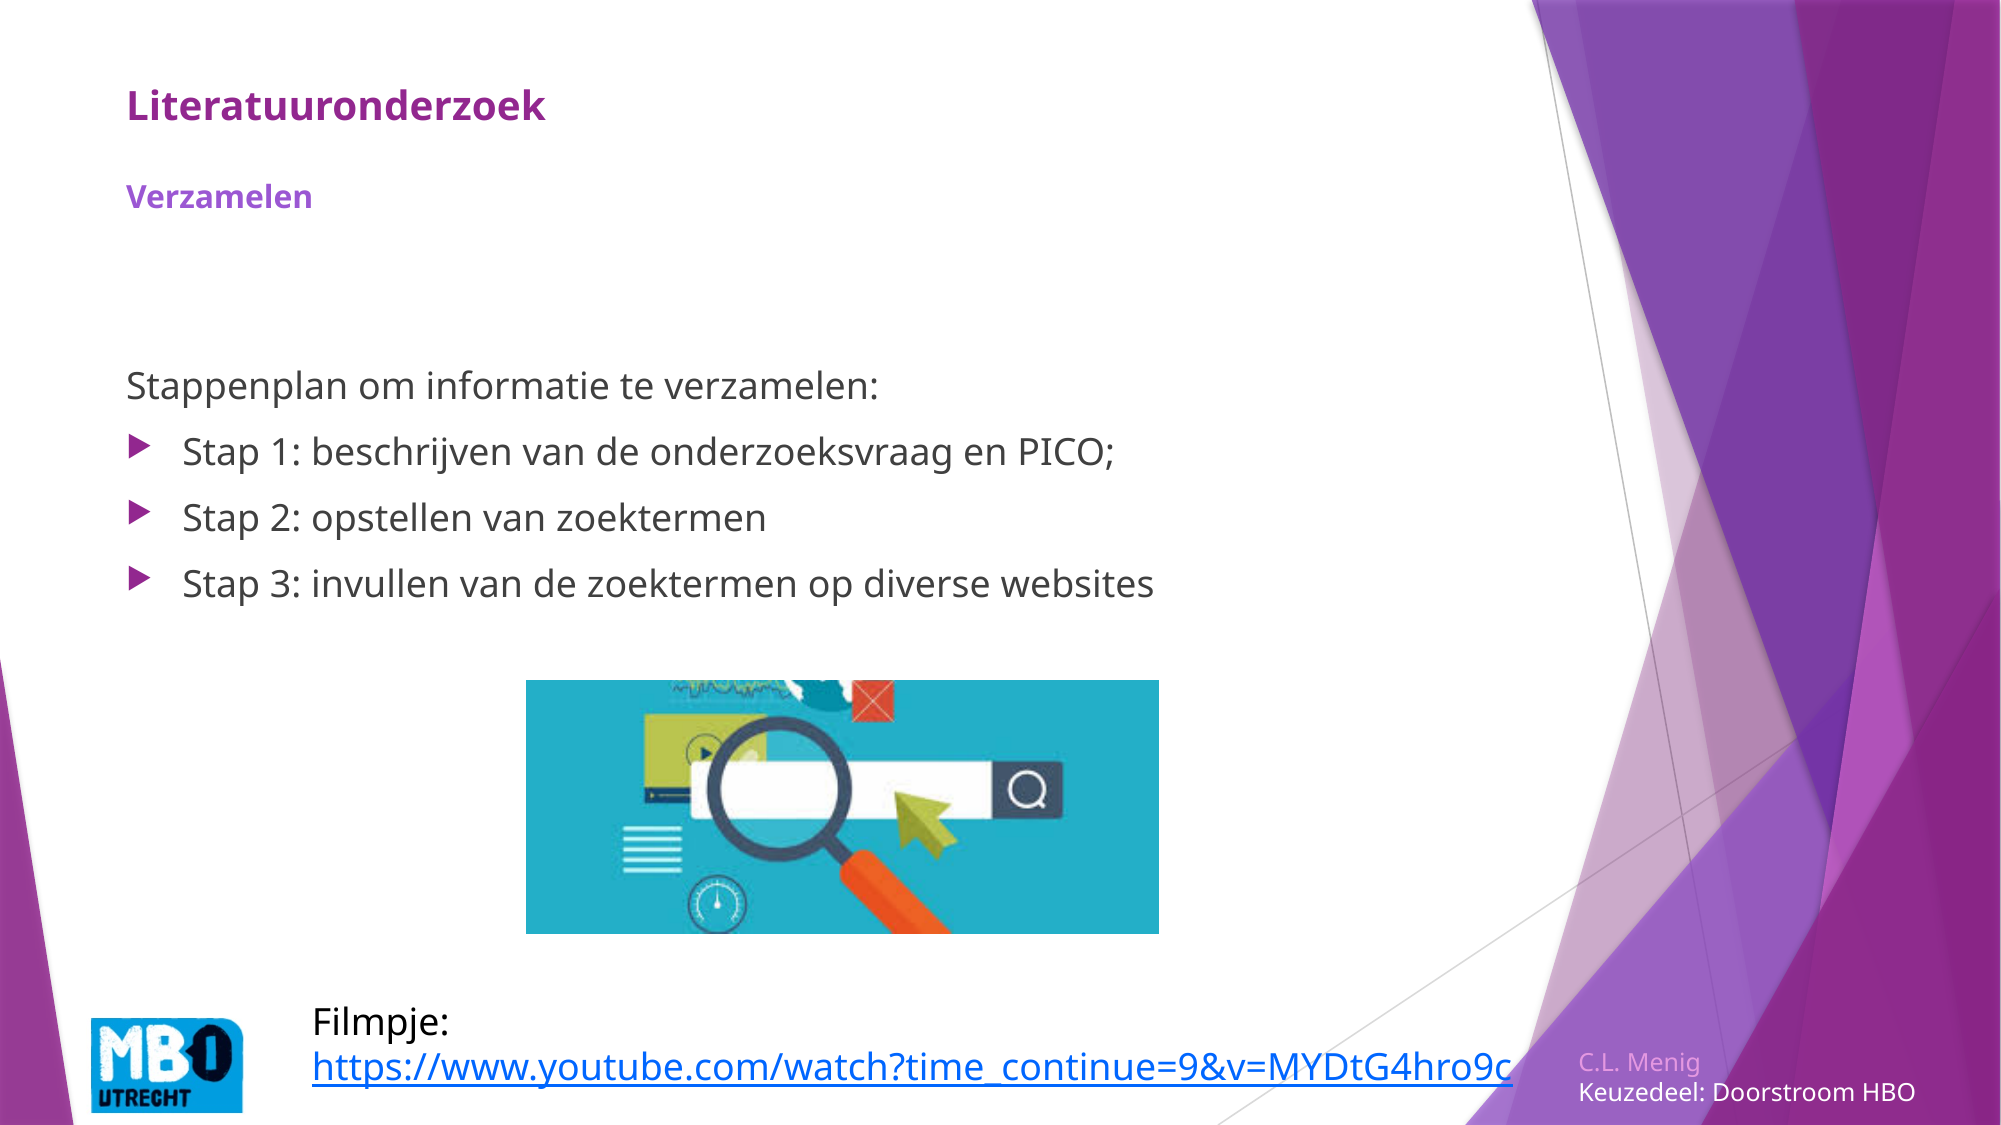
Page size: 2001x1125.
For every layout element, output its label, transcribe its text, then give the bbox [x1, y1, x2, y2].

title Literatuuronderzoek Verzamelen [111, 72, 1522, 224]
list Stappenplan om informatie te verzamelen: Stap 1: beschrijven van de onderzoeksvraag en PICO; Stap 2: opstellen van zoektermen Stap 3: invullen van de zoektermen op diverse websites [111, 354, 1522, 992]
picture [85, 1007, 246, 1125]
picture [526, 679, 1160, 934]
text_box Filmpje: https://www.youtube.com/watch?time_continue=9&v=MYDtG4hro9c [297, 991, 1560, 1102]
text_box C.L. Menig Keuzedeel: Doorstroom HBO [1563, 1038, 2000, 1114]
